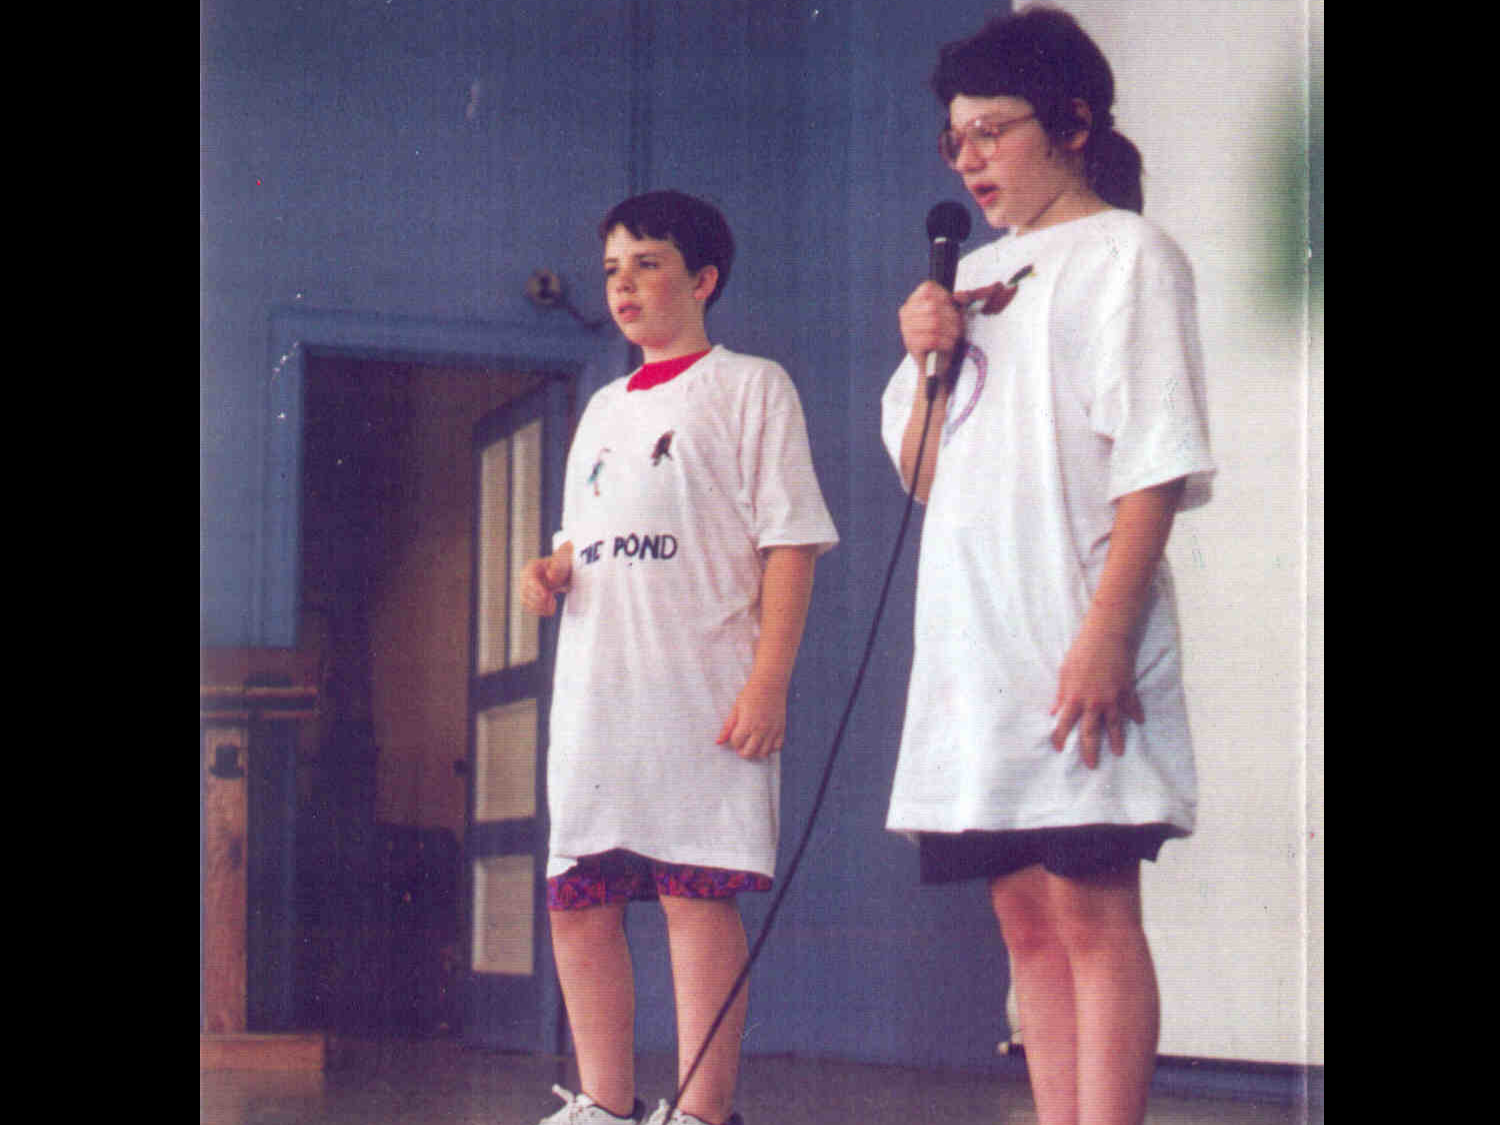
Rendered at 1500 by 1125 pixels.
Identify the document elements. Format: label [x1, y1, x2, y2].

picture [199, 0, 1325, 1125]
